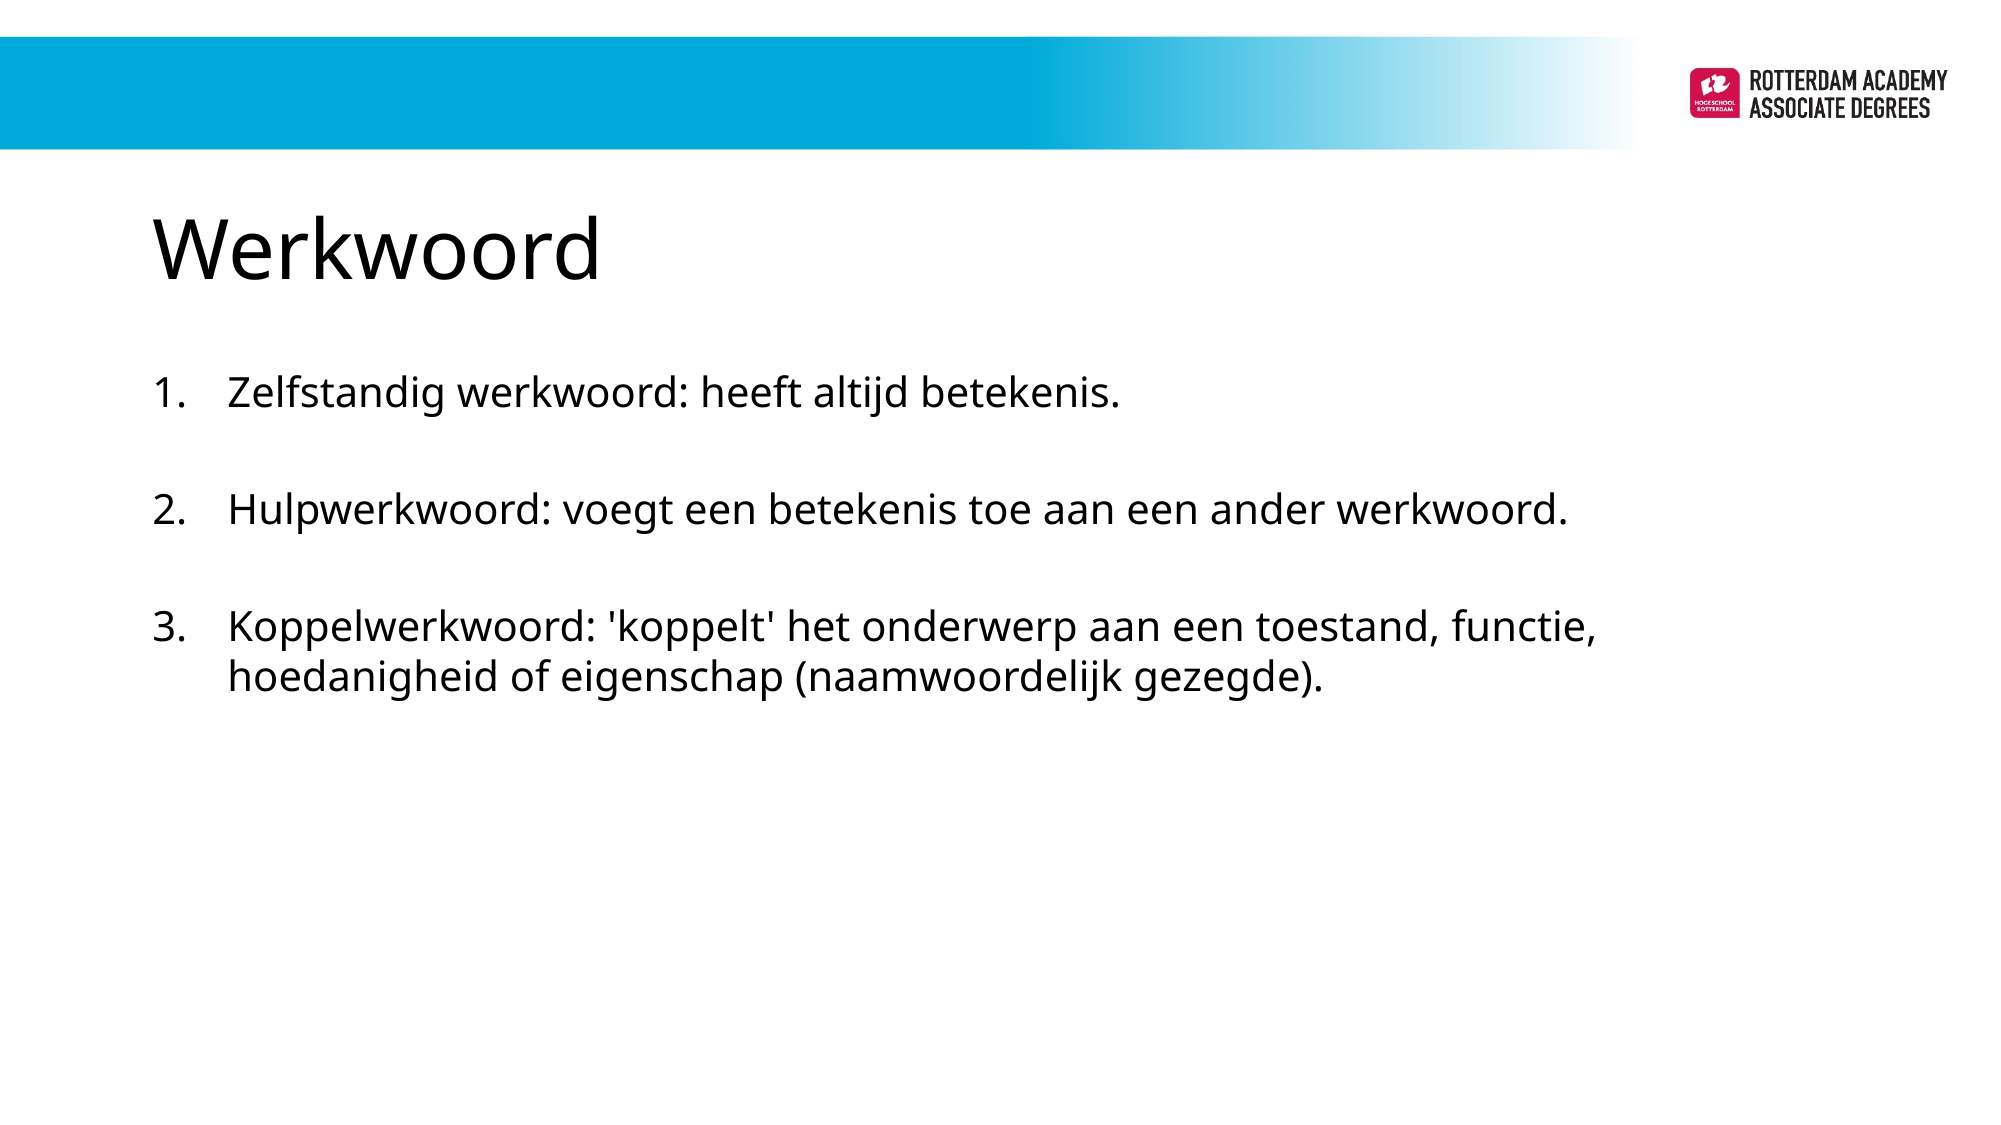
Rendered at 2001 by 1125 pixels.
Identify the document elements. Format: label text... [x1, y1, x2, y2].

picture [0, 0, 2000, 184]
title Werkwoord [137, 175, 1863, 329]
list Zelfstandig werkwoord: heeft altijd betekenis. Hulpwerkwoord: voegt een betekenis toe aan een ander werkwoord. Koppelwerkwoord: 'koppelt' het onderwerp aan een toestand, functie, hoedanigheid of eigenschap (naamwoordelijk gezegde). [137, 358, 1649, 1053]
